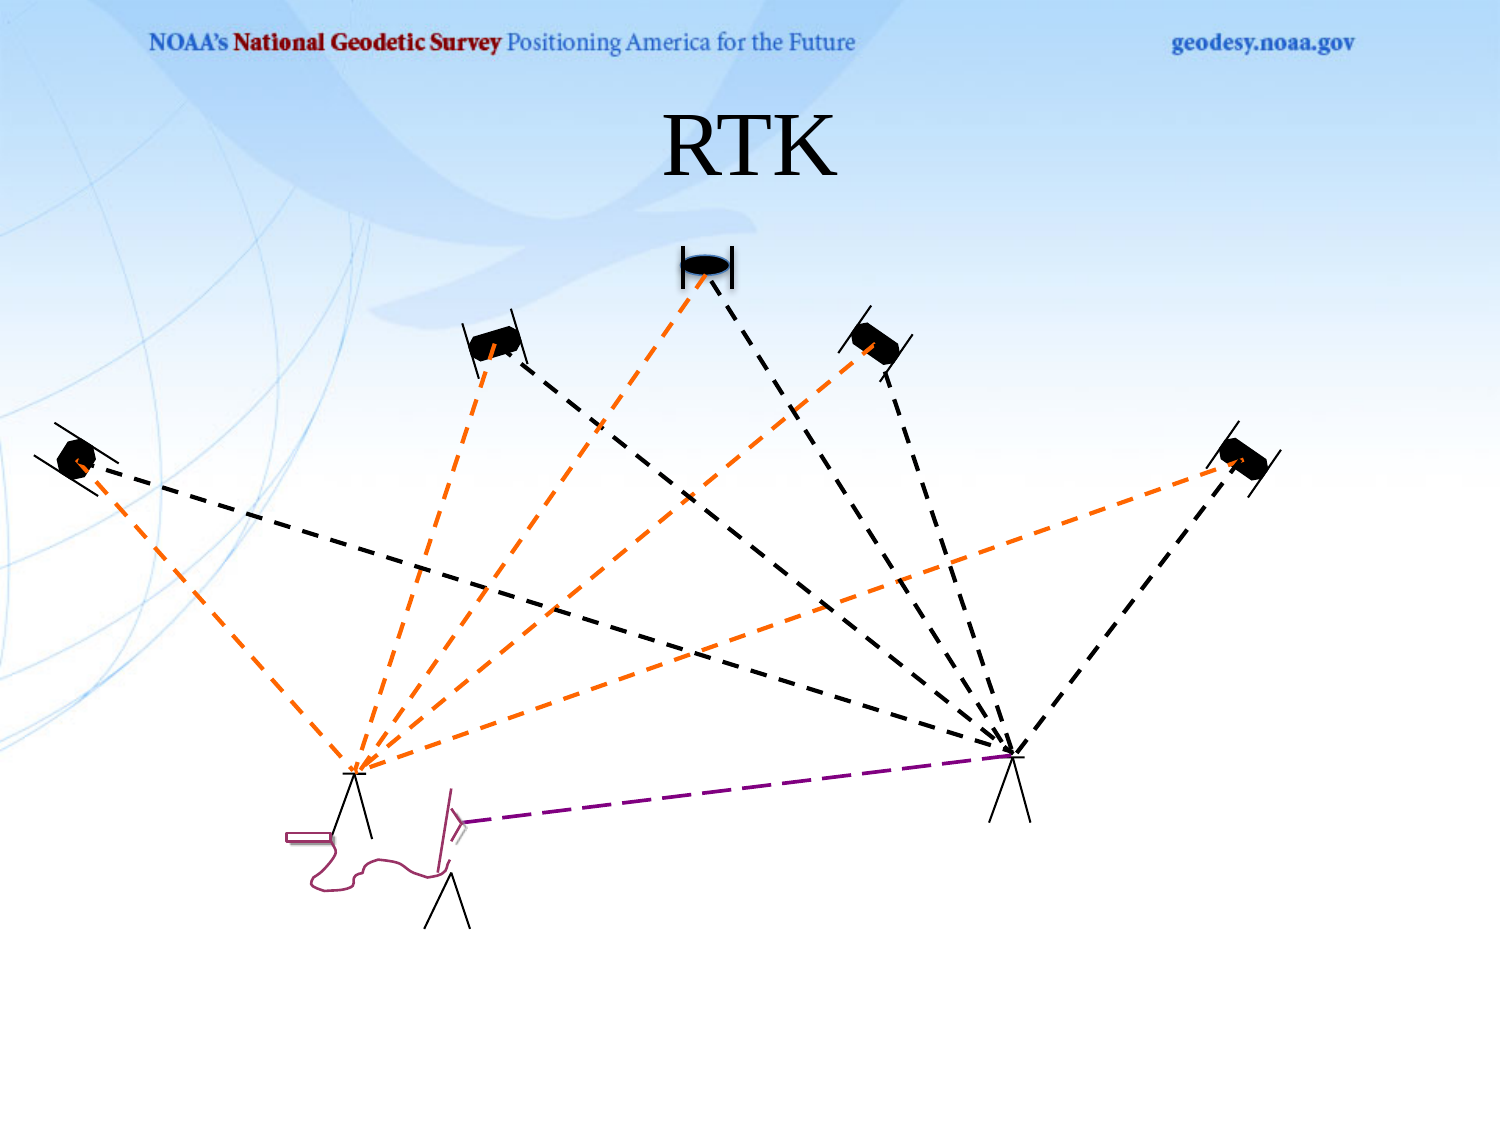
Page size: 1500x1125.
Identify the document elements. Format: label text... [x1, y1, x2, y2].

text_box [76, 459, 353, 771]
title RTK [75, 45, 1425, 233]
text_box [37, 314, 1270, 840]
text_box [680, 245, 733, 273]
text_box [1020, 459, 1244, 773]
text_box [286, 788, 471, 930]
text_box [358, 274, 1009, 773]
picture [0, 0, 1500, 1125]
